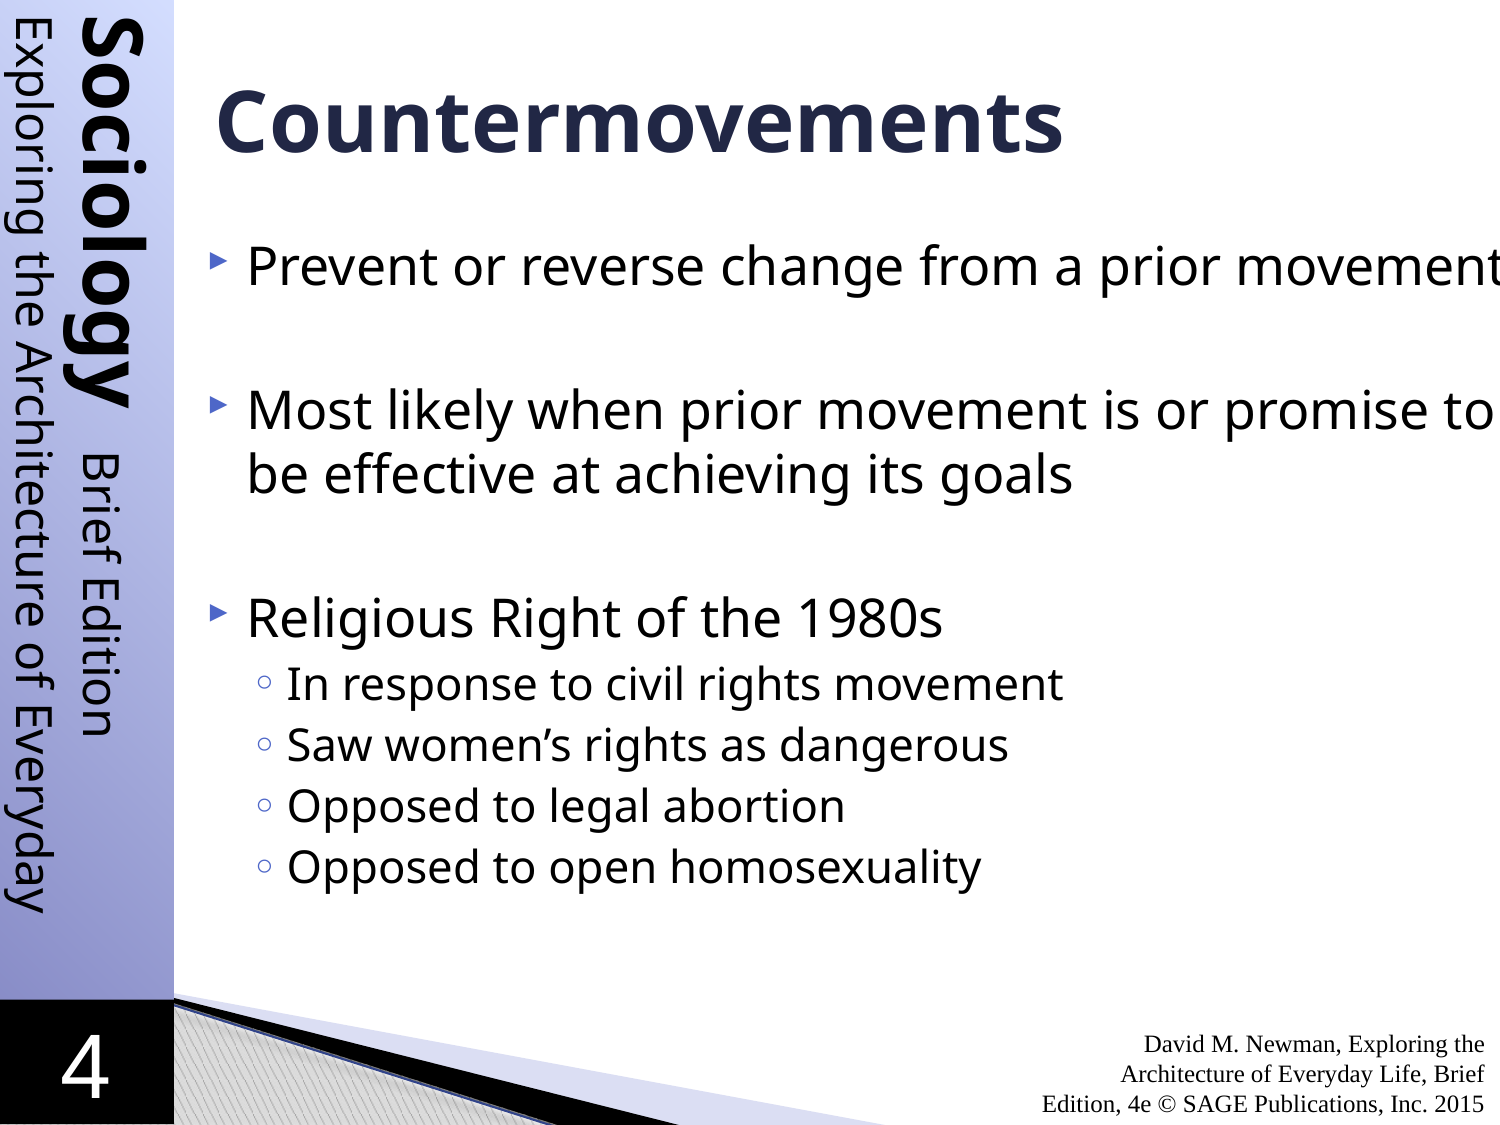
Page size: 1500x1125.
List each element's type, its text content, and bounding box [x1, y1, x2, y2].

picture [174, 1003, 558, 1125]
footer David M. Newman, Exploring the Architecture of Everyday Life, Brief Edition, 4e © SAGE Publications, Inc. 2015 [1025, 1065, 1500, 1125]
title Countermovements [200, 24, 1500, 213]
list Prevent or reverse change from a prior movement Most likely when prior movement is or promise to be effective at achieving its goals Religious Right of the 1980s In response to civil rights movement Saw women’s rights as dangerous Opposed to legal abortion Opposed to open homosexuality [174, 224, 1500, 968]
